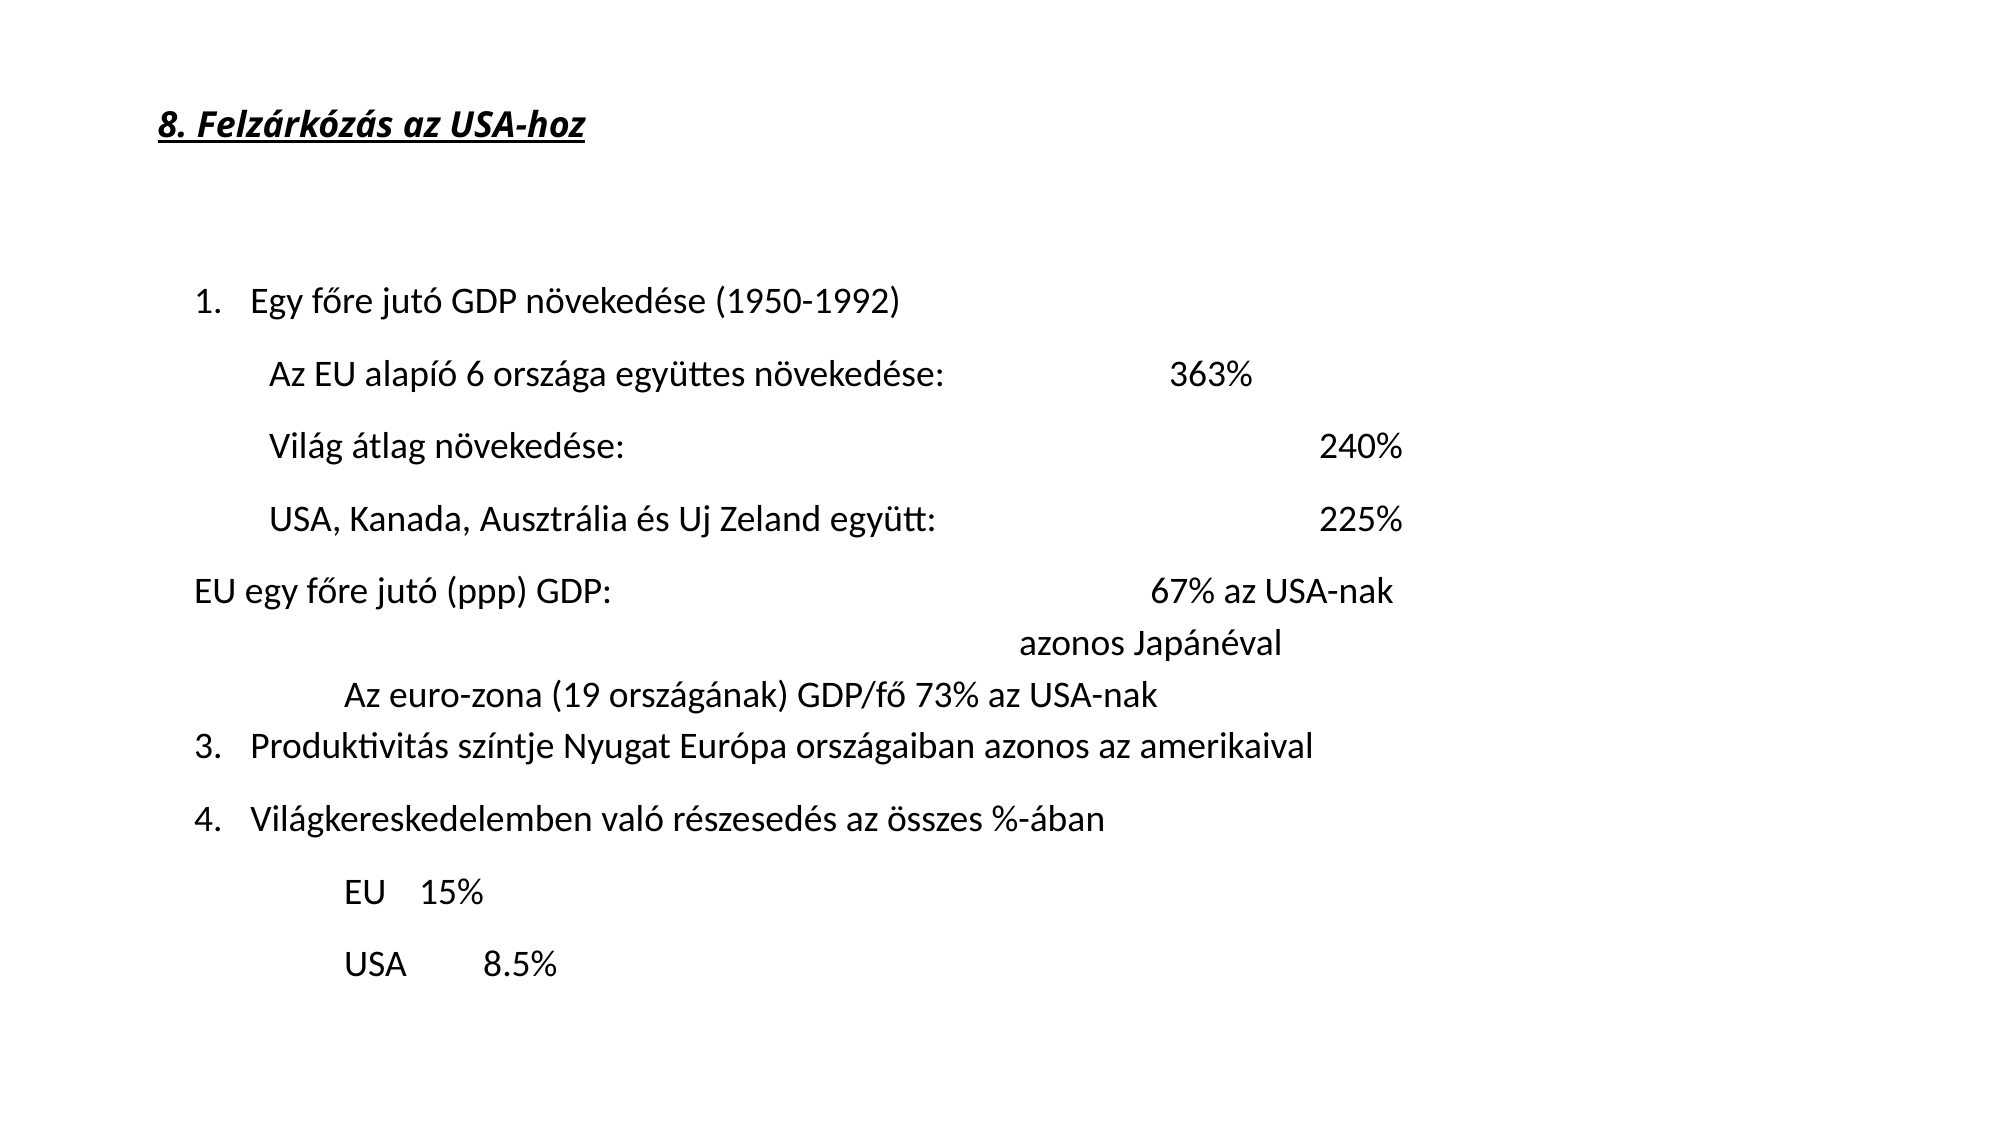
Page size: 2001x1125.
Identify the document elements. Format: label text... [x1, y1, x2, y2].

text_box Egy főre jutó GDP növekedése (1950-1992) Az EU alapíó 6 országa együttes növekedése: 363% Világ átlag növekedése: 240% USA, Kanada, Ausztrália és Uj Zeland együtt: 225% EU egy főre jutó (ppp) GDP: 67% az USA-nak azonos Japánéval Az euro-zona (19 országának) GDP/fő 73% az USA-nak Produktivitás színtje Nyugat Európa országaiban azonos az amerikaival Világkereskedelemben való részesedés az összes %-ában EU 15% USA 8.5% [179, 261, 1758, 992]
title 8. Felzárkózás az USA-hoz [142, 59, 1863, 200]
